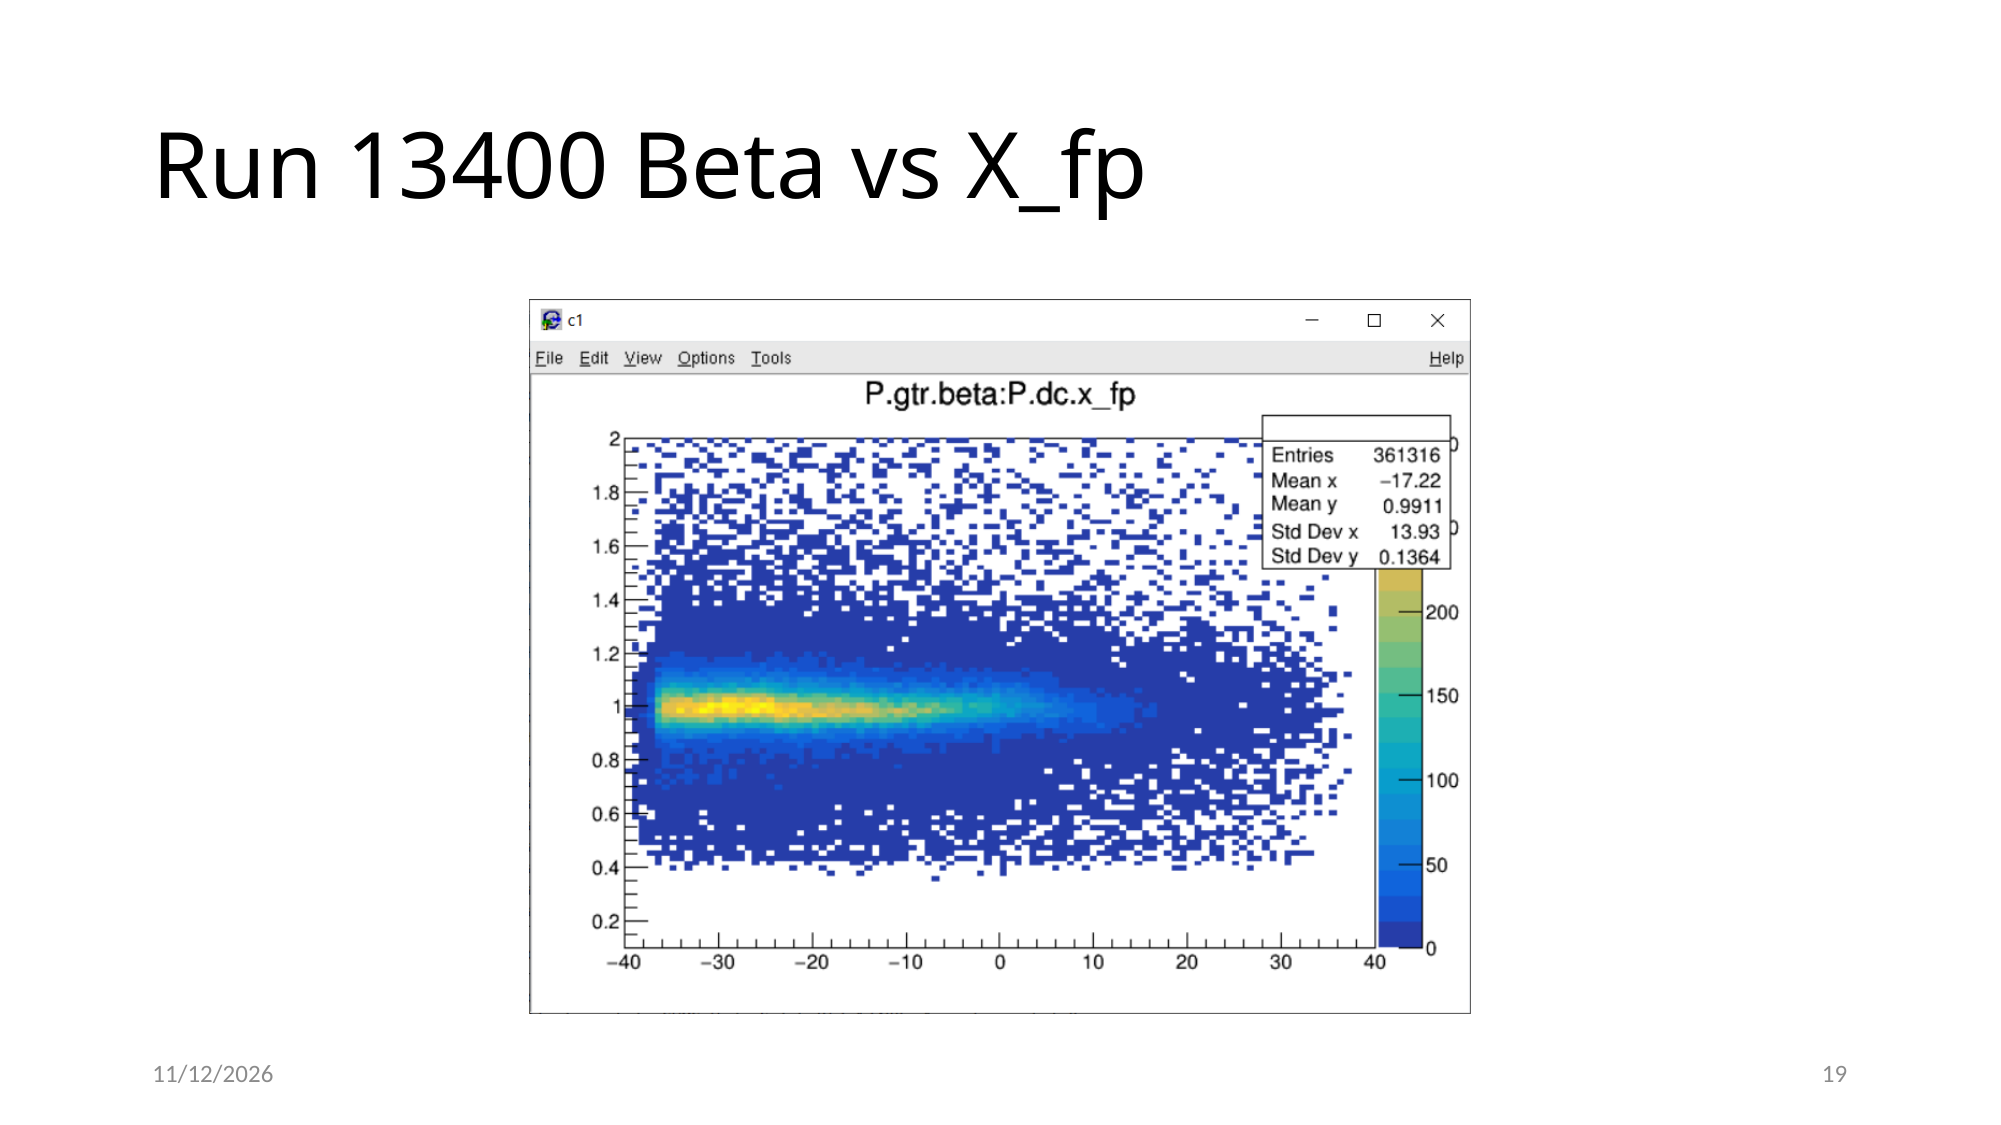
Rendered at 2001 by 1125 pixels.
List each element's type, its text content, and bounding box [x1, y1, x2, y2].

title Run 13400 Beta vs X_fp [137, 59, 1863, 278]
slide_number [137, 1042, 588, 1103]
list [529, 299, 1471, 1014]
slide_number 19 [1412, 1042, 1863, 1103]
